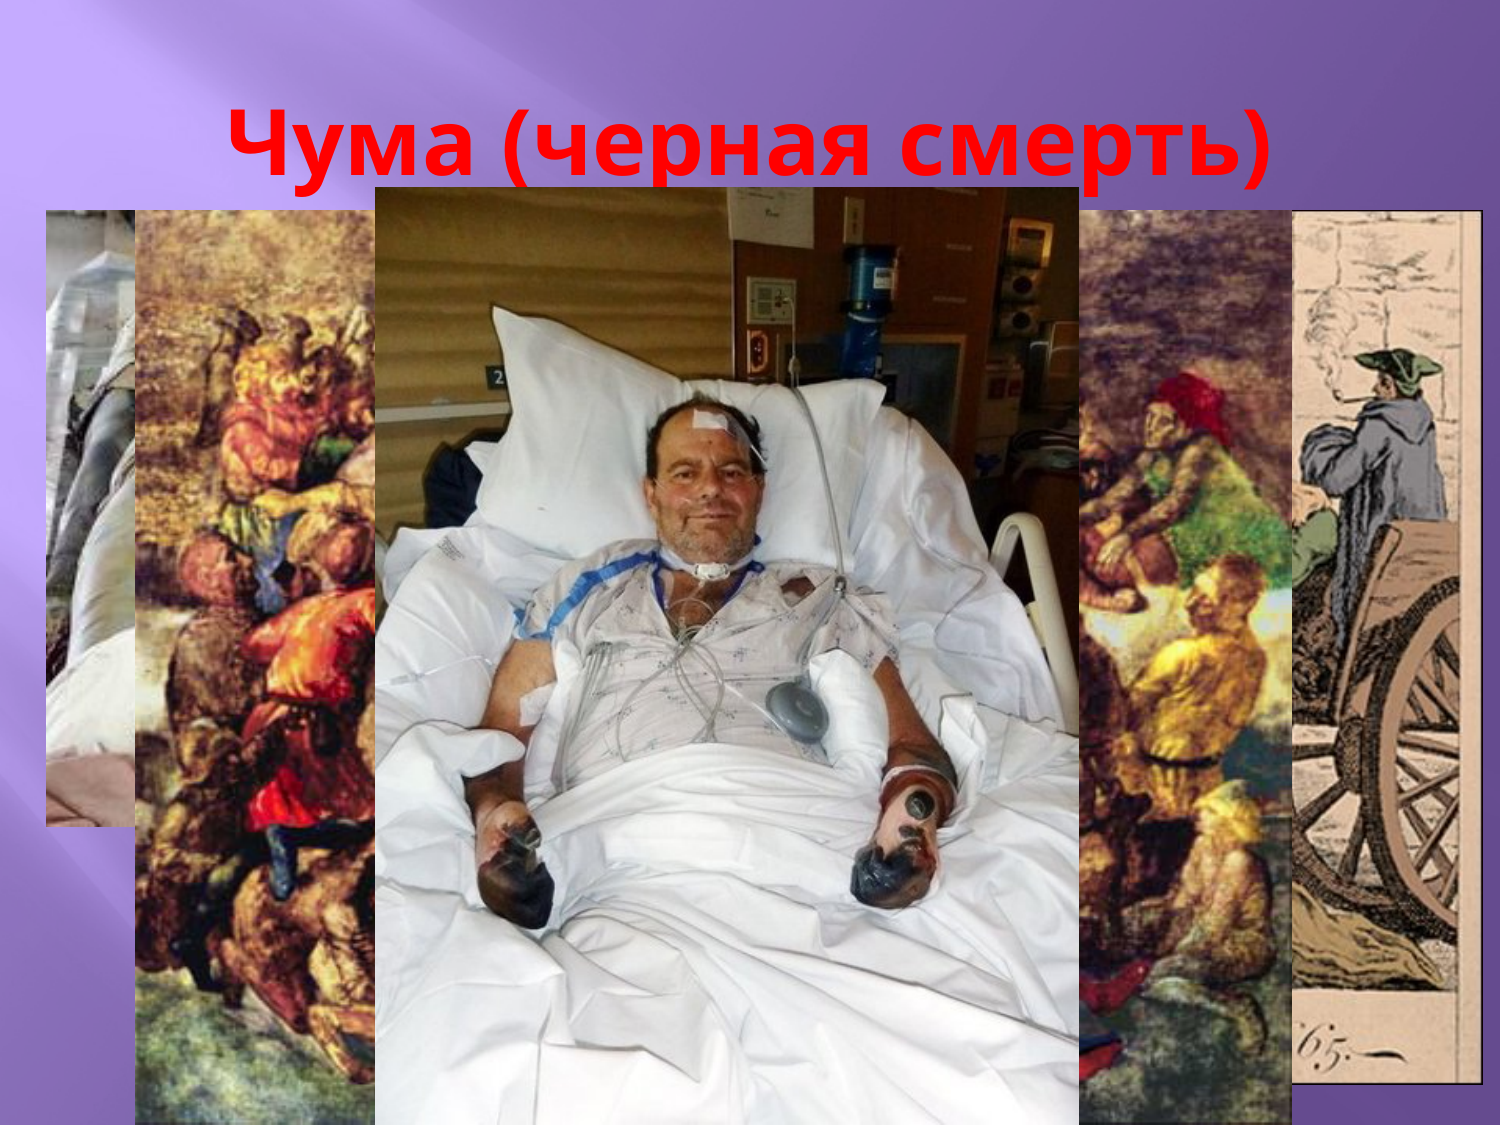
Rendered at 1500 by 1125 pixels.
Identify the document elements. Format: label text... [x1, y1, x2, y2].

title Чума (черная смерть) [75, 45, 1425, 210]
picture [46, 187, 1484, 1125]
